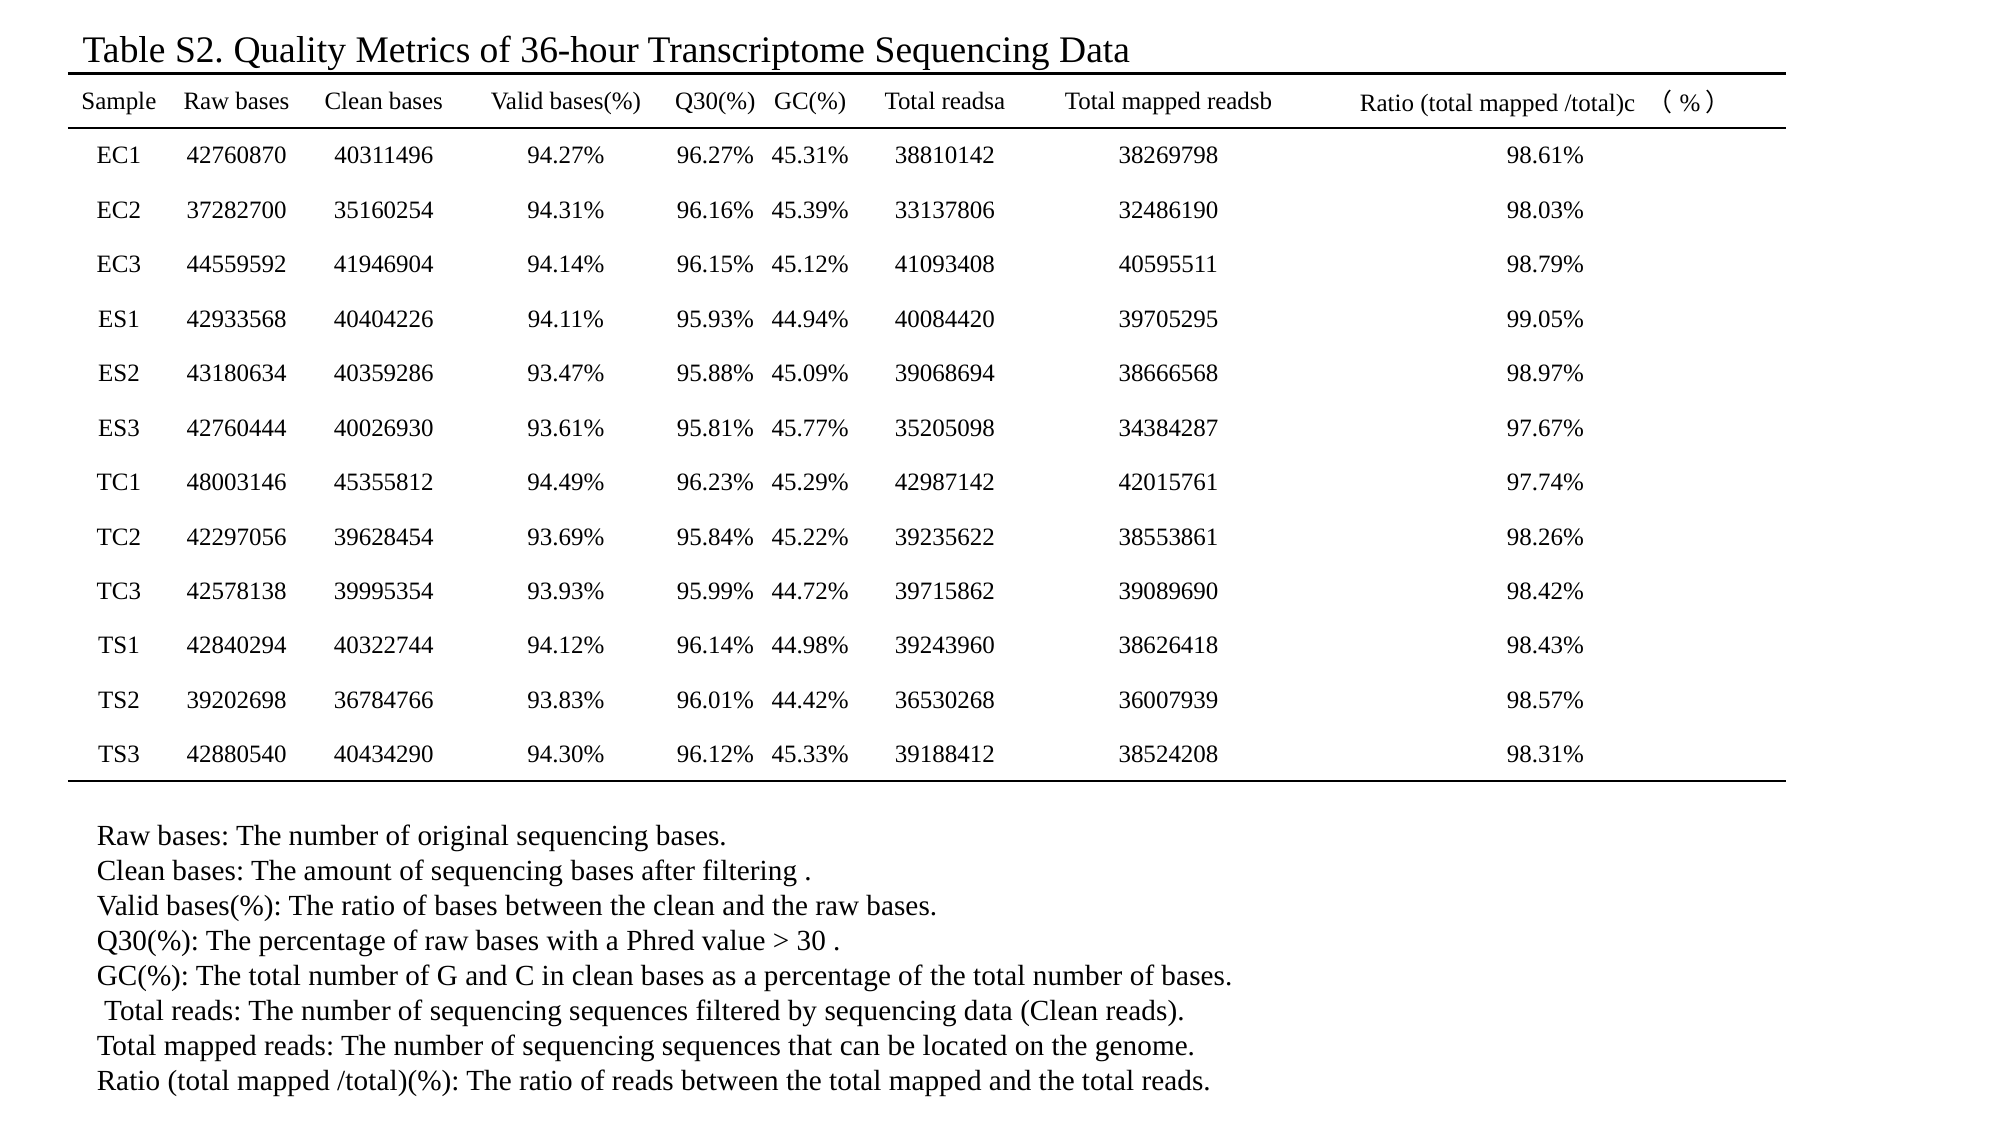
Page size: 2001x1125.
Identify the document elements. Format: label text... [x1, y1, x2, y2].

table_cell 42578138 [170, 563, 303, 618]
table_cell ES1 [68, 291, 170, 345]
table_cell 39068694 [858, 345, 1032, 400]
table_cell 42297056 [170, 509, 303, 563]
text_box Raw bases: The number of original sequencing bases. Clean bases: The amount of sequencing bases after filtering . Valid bases(%): The ratio of bases between the clean and the raw bases. Q30(%): The percentage of raw bases with a Phred value > 30 . GC(%): The total number of G and C in clean bases as a percentage of the total number of bases. Total reads: The number of sequencing sequences filtered by sequencing data (Clean reads). Total mapped reads: The number of sequencing sequences that can be located on the genome. Ratio (total mapped /total)(%): The ratio of reads between the total mapped and the total reads. [82, 808, 1418, 1104]
table_cell 43180634 [170, 345, 303, 400]
table_header Raw bases [170, 78, 303, 127]
table_cell 40359286 [303, 345, 464, 400]
table_cell 93.83% [464, 672, 668, 727]
table_cell 45.29% [763, 454, 858, 509]
table_cell 38666568 [1032, 345, 1305, 400]
table_cell 94.11% [464, 291, 668, 345]
table_cell 96.01% [668, 672, 763, 727]
table_cell 45.12% [763, 237, 858, 291]
table_header Sample [68, 78, 170, 127]
table_cell 42933568 [170, 291, 303, 345]
table_cell 41946904 [303, 237, 464, 291]
table_cell 42015761 [1032, 454, 1305, 509]
table_cell 45355812 [303, 454, 464, 509]
table_header Total readsa [858, 78, 1032, 127]
table_cell 39089690 [1032, 563, 1305, 618]
table_cell 38810142 [858, 129, 1032, 182]
table_cell 98.43% [1305, 618, 1786, 672]
table_cell 39243960 [858, 618, 1032, 672]
table_cell EC3 [68, 237, 170, 291]
table_cell 45.09% [763, 345, 858, 400]
table_cell 94.27% [464, 129, 668, 182]
table_cell 97.67% [1305, 400, 1786, 454]
table_cell 40026930 [303, 400, 464, 454]
table_cell 97.74% [1305, 454, 1786, 509]
table_cell ES3 [68, 400, 170, 454]
table_cell 96.14% [668, 618, 763, 672]
table_cell 36530268 [858, 672, 1032, 727]
table_cell 94.49% [464, 454, 668, 509]
table_cell 45.77% [763, 400, 858, 454]
table_cell 98.61% [1305, 129, 1786, 182]
table_cell TS3 [68, 727, 170, 780]
table_cell 40322744 [303, 618, 464, 672]
table_cell 94.12% [464, 618, 668, 672]
table_cell 42880540 [170, 727, 303, 780]
table_cell 48003146 [170, 454, 303, 509]
table_cell 39705295 [1032, 291, 1305, 345]
table_cell 98.57% [1305, 672, 1786, 727]
table_cell TC2 [68, 509, 170, 563]
table_cell 37282700 [170, 182, 303, 237]
table_cell 98.26% [1305, 509, 1786, 563]
text_box Table S2. Quality Metrics of 36-hour Transcriptome Sequencing Data [67, 18, 1220, 78]
table_cell TS1 [68, 618, 170, 672]
table_cell 42760444 [170, 400, 303, 454]
table_cell 96.23% [668, 454, 763, 509]
table_cell 98.42% [1305, 563, 1786, 618]
table_cell 44.72% [763, 563, 858, 618]
table_cell 45.33% [763, 727, 858, 780]
table_cell 44559592 [170, 237, 303, 291]
table_cell 98.31% [1305, 727, 1786, 780]
table_cell 98.03% [1305, 182, 1786, 237]
table_cell 39715862 [858, 563, 1032, 618]
table_cell 42987142 [858, 454, 1032, 509]
table_cell 93.93% [464, 563, 668, 618]
table_cell 34384287 [1032, 400, 1305, 454]
table_cell 40404226 [303, 291, 464, 345]
table_cell 96.15% [668, 237, 763, 291]
table_cell 42840294 [170, 618, 303, 672]
table_header Ratio (total mapped /total)c （%） [1305, 75, 1786, 127]
table_cell 39995354 [303, 563, 464, 618]
table_cell 99.05% [1305, 291, 1786, 345]
table_cell 45.39% [763, 182, 858, 237]
table_cell 93.69% [464, 509, 668, 563]
table_cell 94.30% [464, 727, 668, 780]
table_cell 45.31% [763, 129, 858, 182]
table_cell 42760870 [170, 129, 303, 182]
table_cell 95.93% [668, 291, 763, 345]
table_cell 39235622 [858, 509, 1032, 563]
table_cell TS2 [68, 672, 170, 727]
table_cell 32486190 [1032, 182, 1305, 237]
table_cell 95.84% [668, 509, 763, 563]
table_cell 38269798 [1032, 129, 1305, 182]
table_cell 94.31% [464, 182, 668, 237]
table_cell ES2 [68, 345, 170, 400]
table_cell 94.14% [464, 237, 668, 291]
table_cell 95.81% [668, 400, 763, 454]
table_cell 45.22% [763, 509, 858, 563]
table_cell 44.94% [763, 291, 858, 345]
table_cell 40084420 [858, 291, 1032, 345]
table_cell TC3 [68, 563, 170, 618]
table_cell 39628454 [303, 509, 464, 563]
table_header Total mapped readsb [1032, 75, 1305, 127]
table_cell TC1 [68, 454, 170, 509]
table_cell 96.16% [668, 182, 763, 237]
table_cell 35205098 [858, 400, 1032, 454]
table_header Clean bases [303, 78, 464, 127]
table_cell EC2 [68, 182, 170, 237]
table_cell 41093408 [858, 237, 1032, 291]
table_cell 35160254 [303, 182, 464, 237]
table_cell EC1 [68, 129, 170, 182]
table_cell 33137806 [858, 182, 1032, 237]
table_cell 39188412 [858, 727, 1032, 780]
table_header Q30(%) [668, 78, 763, 127]
table_cell 93.47% [464, 345, 668, 400]
table_header GC(%) [763, 78, 858, 127]
table_cell 39202698 [170, 672, 303, 727]
table_cell 38524208 [1032, 727, 1305, 780]
table_cell 38626418 [1032, 618, 1305, 672]
table_cell 38553861 [1032, 509, 1305, 563]
table_cell 36784766 [303, 672, 464, 727]
table_cell 96.12% [668, 727, 763, 780]
table_cell 40434290 [303, 727, 464, 780]
table_cell 98.97% [1305, 345, 1786, 400]
table_cell 93.61% [464, 400, 668, 454]
table_cell 95.99% [668, 563, 763, 618]
table_cell 98.79% [1305, 237, 1786, 291]
table_header Valid bases(%) [464, 78, 668, 127]
table_cell 40311496 [303, 129, 464, 182]
table_cell 40595511 [1032, 237, 1305, 291]
table_cell 95.88% [668, 345, 763, 400]
table_cell 44.42% [763, 672, 858, 727]
table_cell 96.27% [668, 129, 763, 182]
table_cell 36007939 [1032, 672, 1305, 727]
table_cell 44.98% [763, 618, 858, 672]
